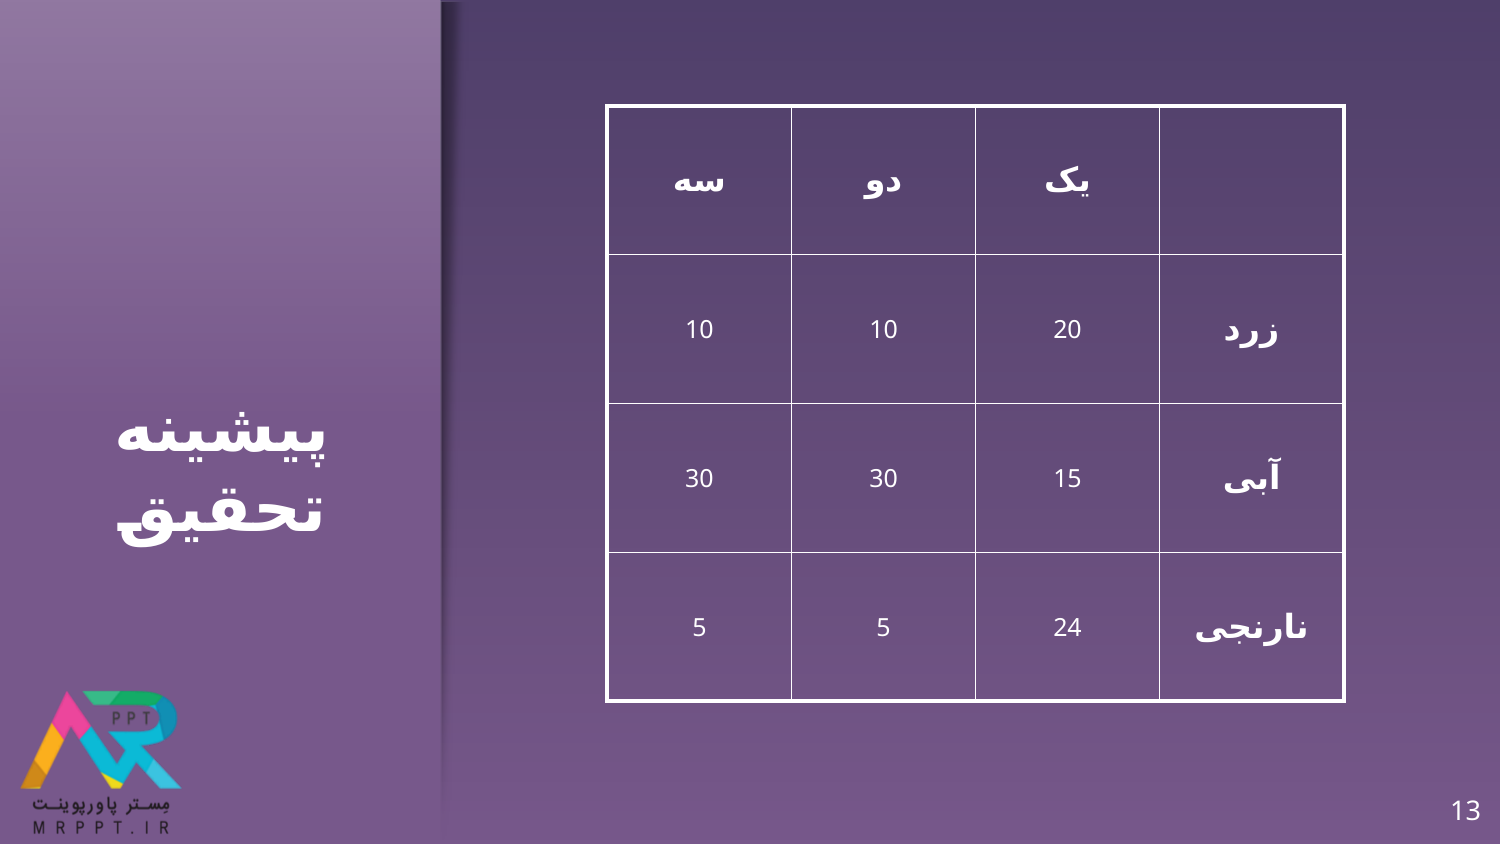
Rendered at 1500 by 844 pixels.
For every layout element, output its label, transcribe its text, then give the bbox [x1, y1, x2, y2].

table_cell زرد [1160, 255, 1342, 403]
table_cell 30 [792, 404, 975, 552]
table_cell 20 [976, 255, 1159, 403]
table_header سه [609, 108, 791, 254]
slide_number 13 [1391, 779, 1482, 844]
table_cell 10 [609, 255, 791, 403]
text_box پیشینه تحقیق [13, 377, 431, 472]
table_cell 5 [609, 553, 791, 699]
table_cell 30 [609, 404, 791, 552]
table_cell 15 [976, 404, 1159, 552]
table_cell آبی [1160, 404, 1342, 552]
table_header [1160, 108, 1342, 254]
table_cell 10 [792, 255, 975, 403]
table_cell نارنجی [1160, 553, 1342, 699]
table_cell 24 [976, 553, 1159, 699]
table_header یک [976, 108, 1159, 254]
table_cell 5 [792, 553, 975, 699]
picture [0, 682, 201, 844]
table_header دو [792, 108, 975, 254]
